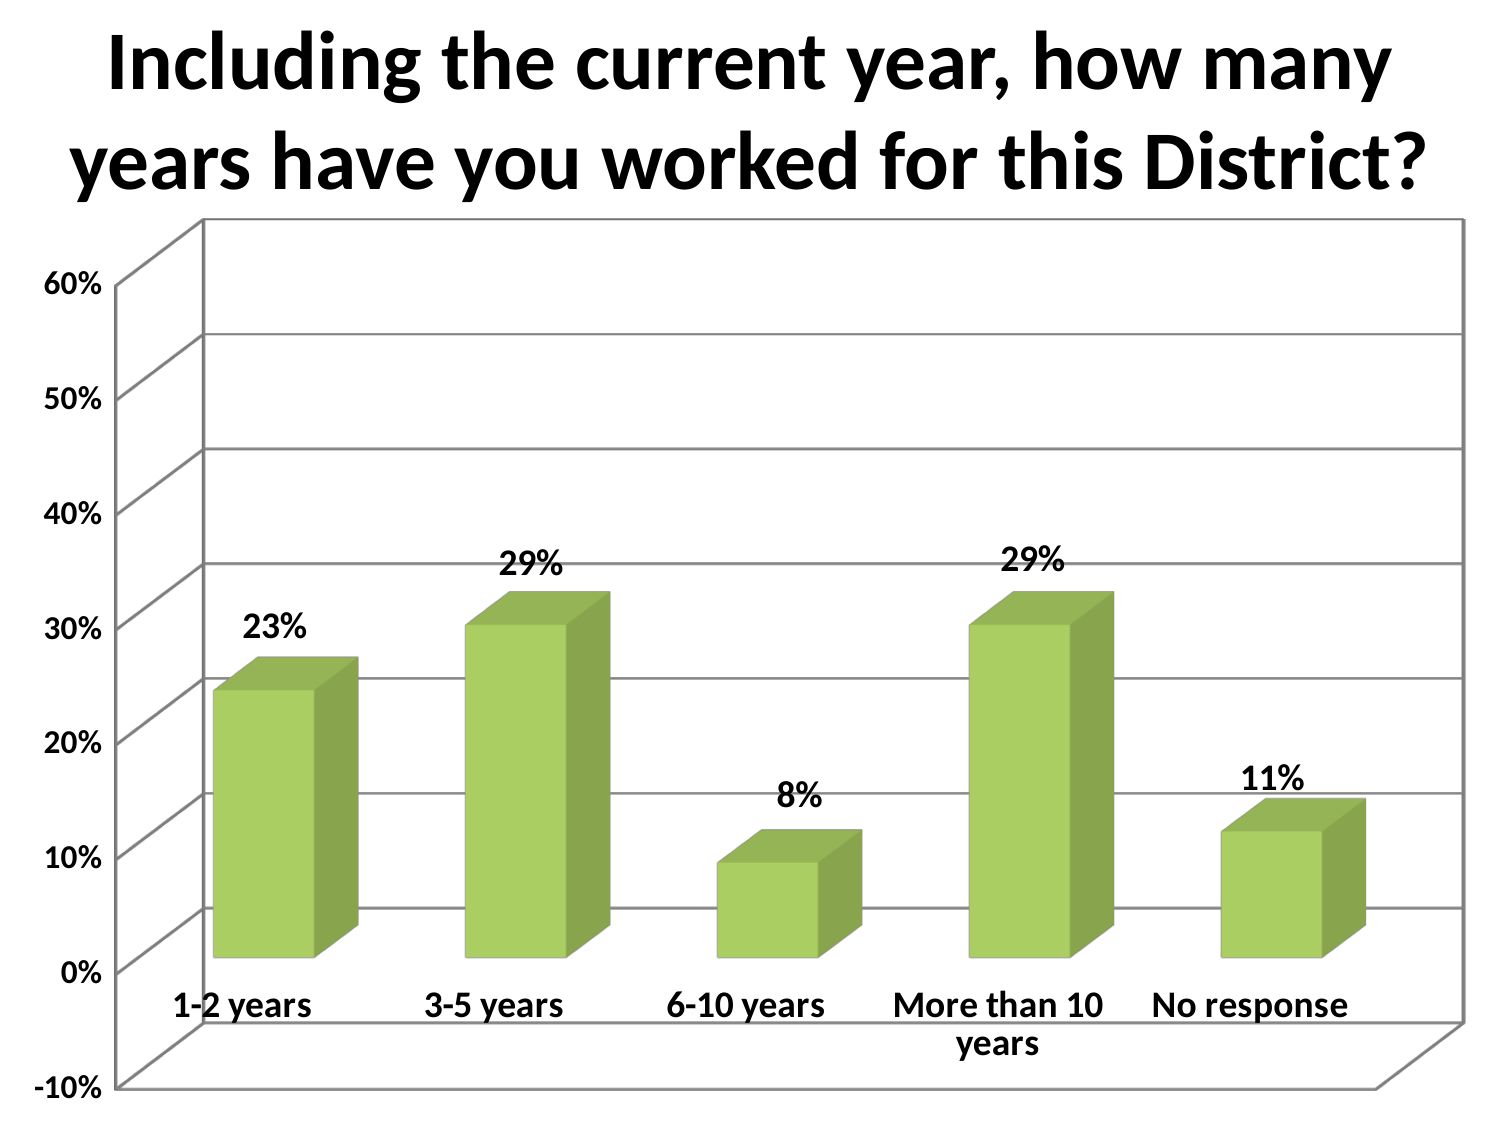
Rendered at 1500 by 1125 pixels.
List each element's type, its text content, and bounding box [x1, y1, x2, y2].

chart [0, 199, 1500, 1125]
title Including the current year, how many years have you worked for this District? [0, 0, 1500, 199]
